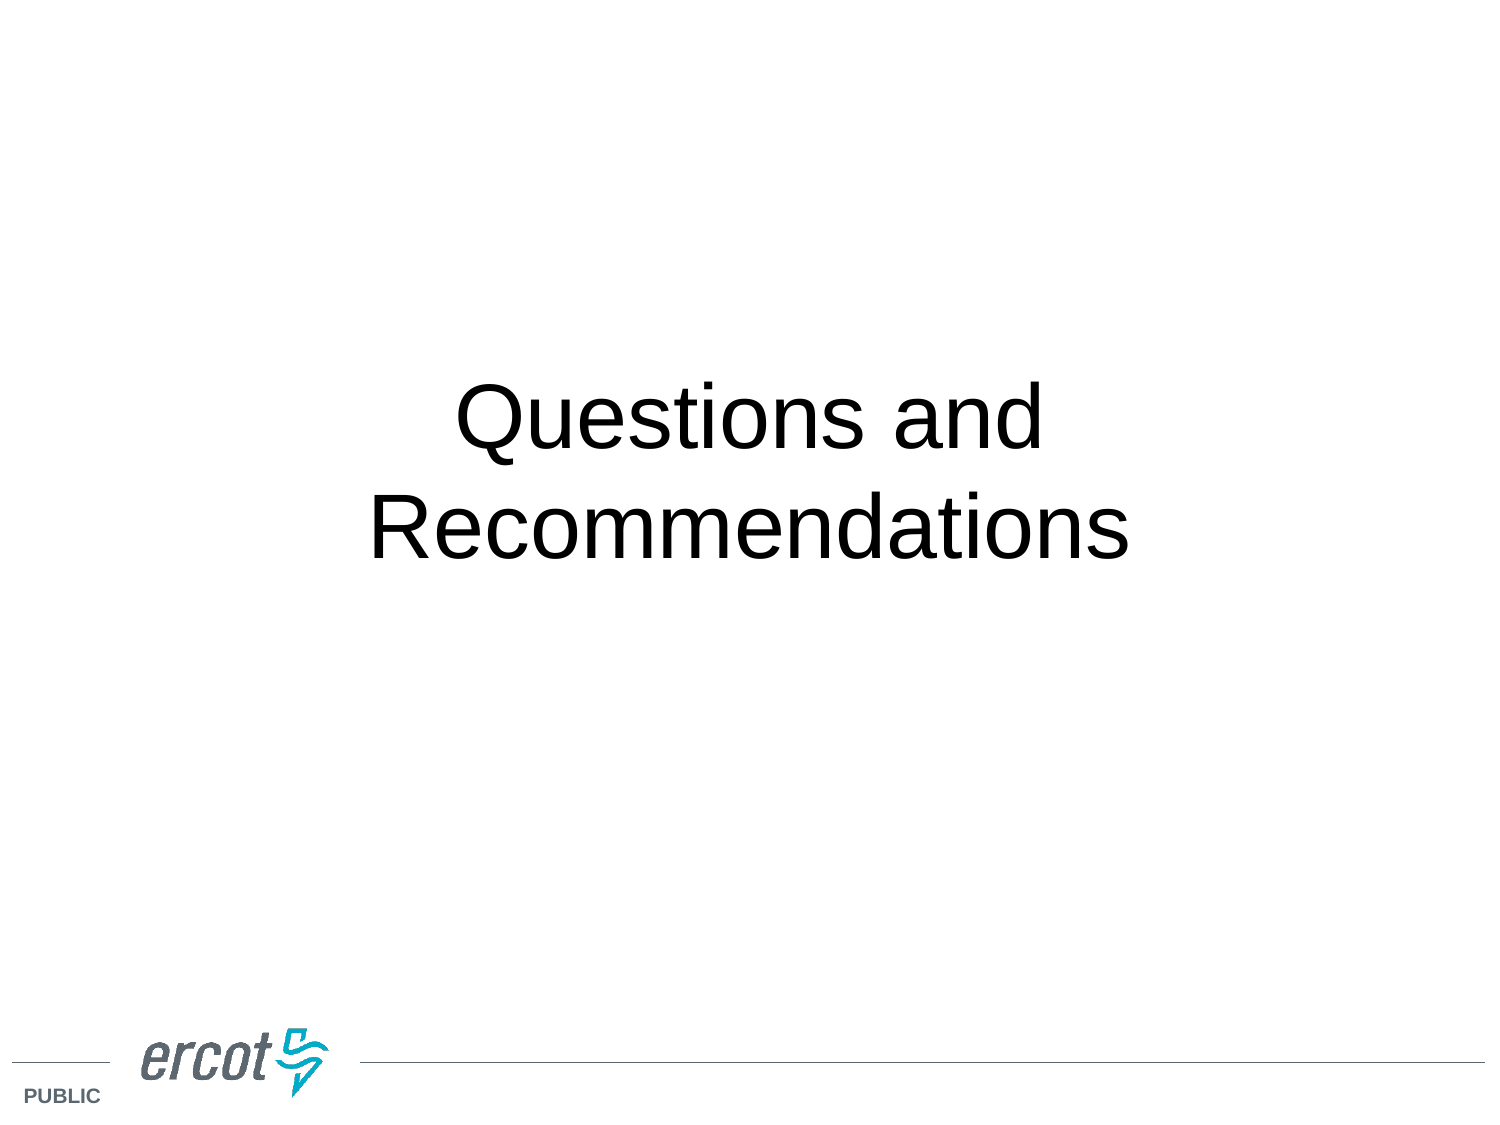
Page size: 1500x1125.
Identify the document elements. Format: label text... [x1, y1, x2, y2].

title Questions and Recommendations [112, 349, 1388, 591]
picture [137, 1024, 332, 1100]
